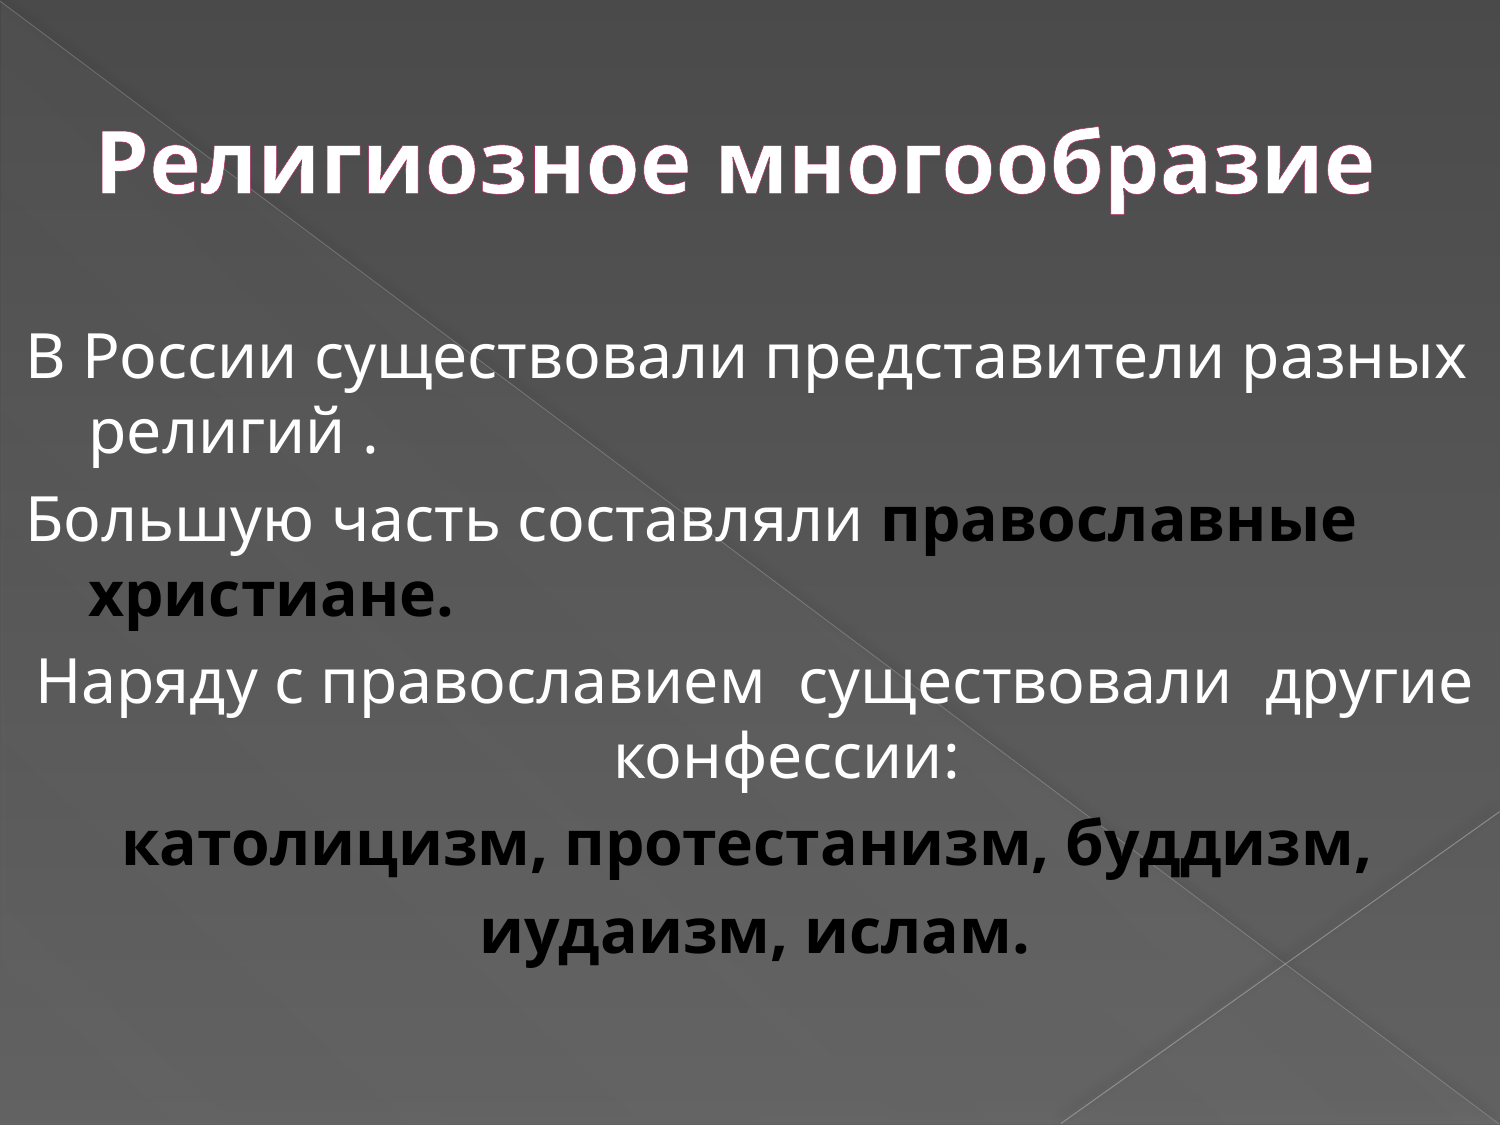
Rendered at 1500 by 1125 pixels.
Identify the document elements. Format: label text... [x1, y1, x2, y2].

list В России существовали представители разных религий . Большую часть составляли православные христиане. Наряду с православием существовали другие конфессии: католицизм, протестанизм, буддизм, иудаизм, ислам. [0, 308, 1500, 1059]
title Религиозное многообразие [0, 43, 1425, 274]
